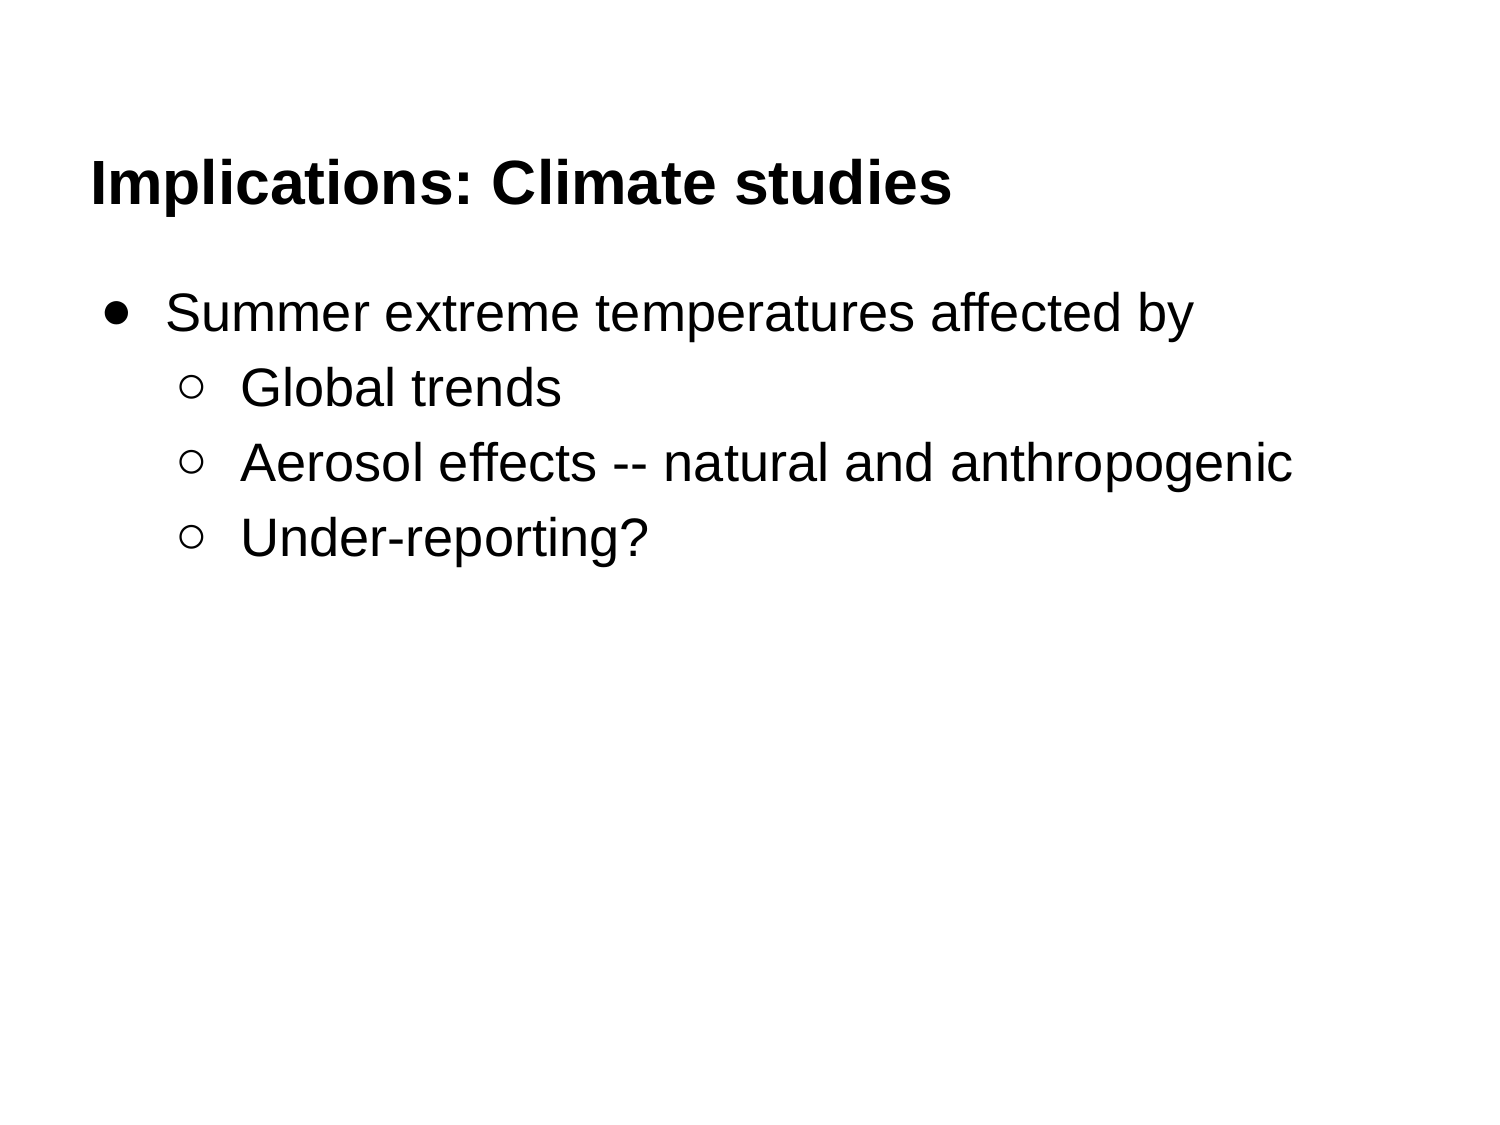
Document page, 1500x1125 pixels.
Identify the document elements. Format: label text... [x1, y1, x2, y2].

title Implications: Climate studies [75, 45, 1425, 233]
list Summer extreme temperatures affected by Global trends Aerosol effects -- natural and anthropogenic Under-reporting? [75, 262, 1425, 1078]
